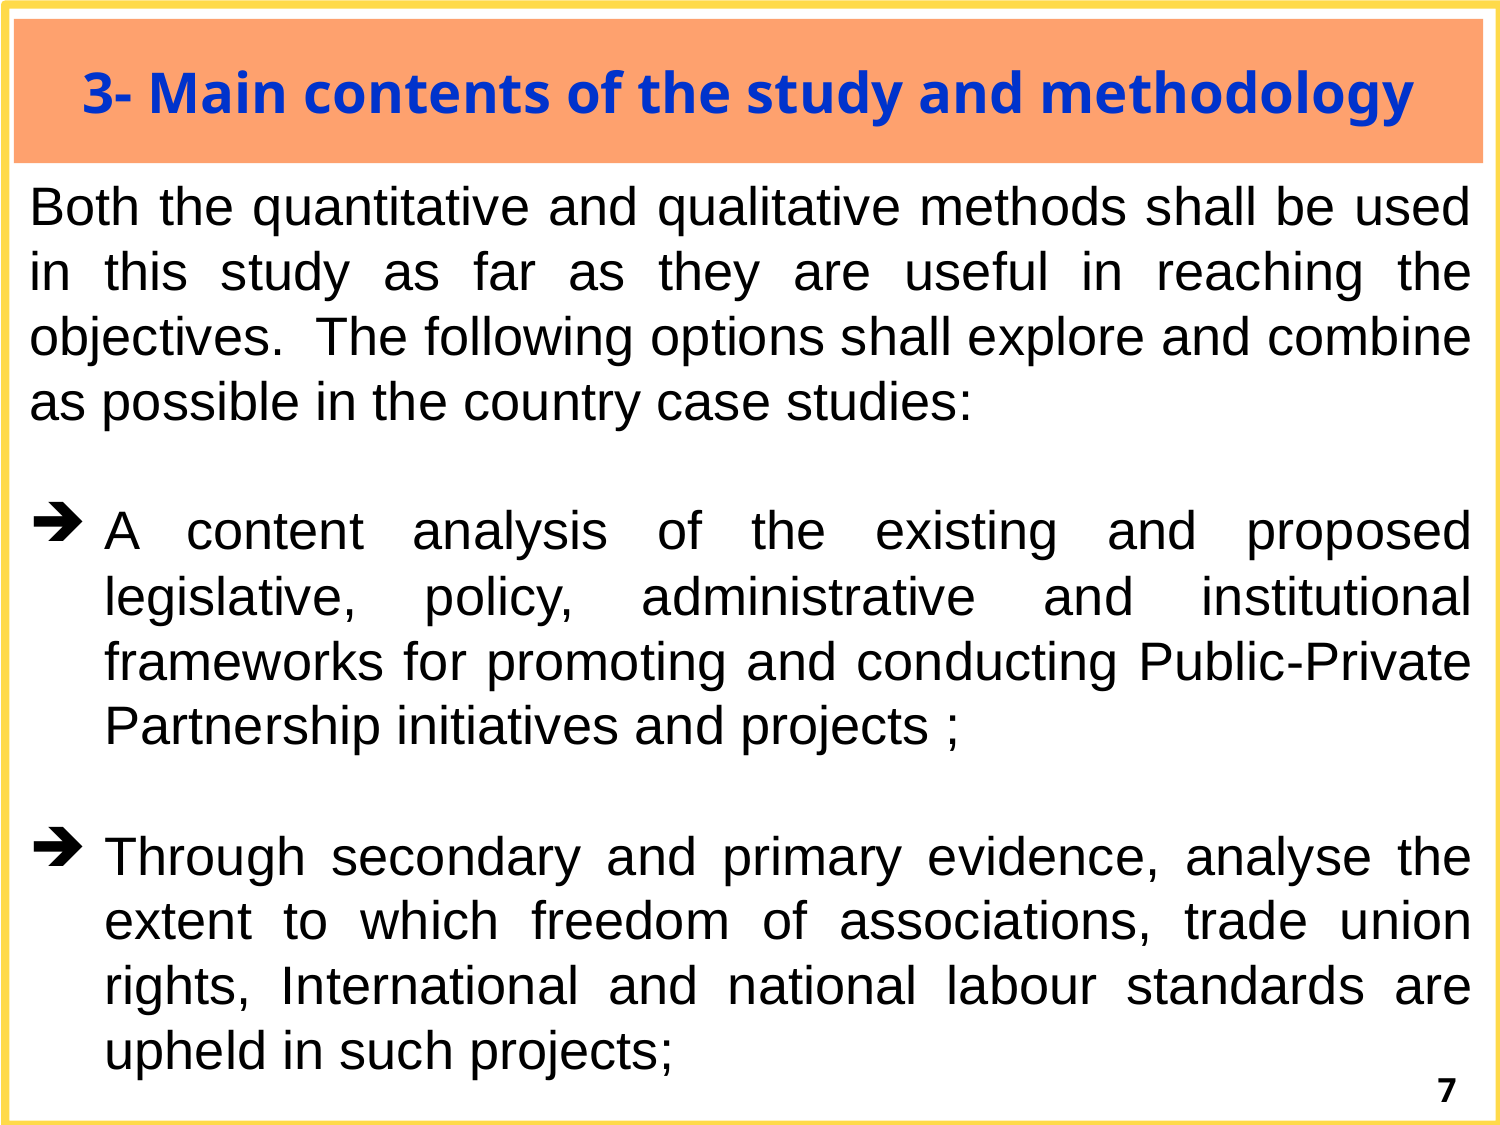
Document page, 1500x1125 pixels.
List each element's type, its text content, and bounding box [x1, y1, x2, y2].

title 3- Main contents of the study and methodology [13, 18, 1484, 164]
slide_number 7 [1403, 1061, 1491, 1120]
text_box Both the quantitative and qualitative methods shall be used in this study as far as they are useful in reaching the objectives. The following options shall explore and combine as possible in the country case studies: A content analysis of the existing and proposed legislative, policy, administrative and institutional frameworks for promoting and conducting Public-Private Partnership initiatives and projects ; Through secondary and primary evidence, analyse the extent to which freedom of associations, trade union rights, International and national labour standards are upheld in such projects; [14, 163, 1490, 1088]
